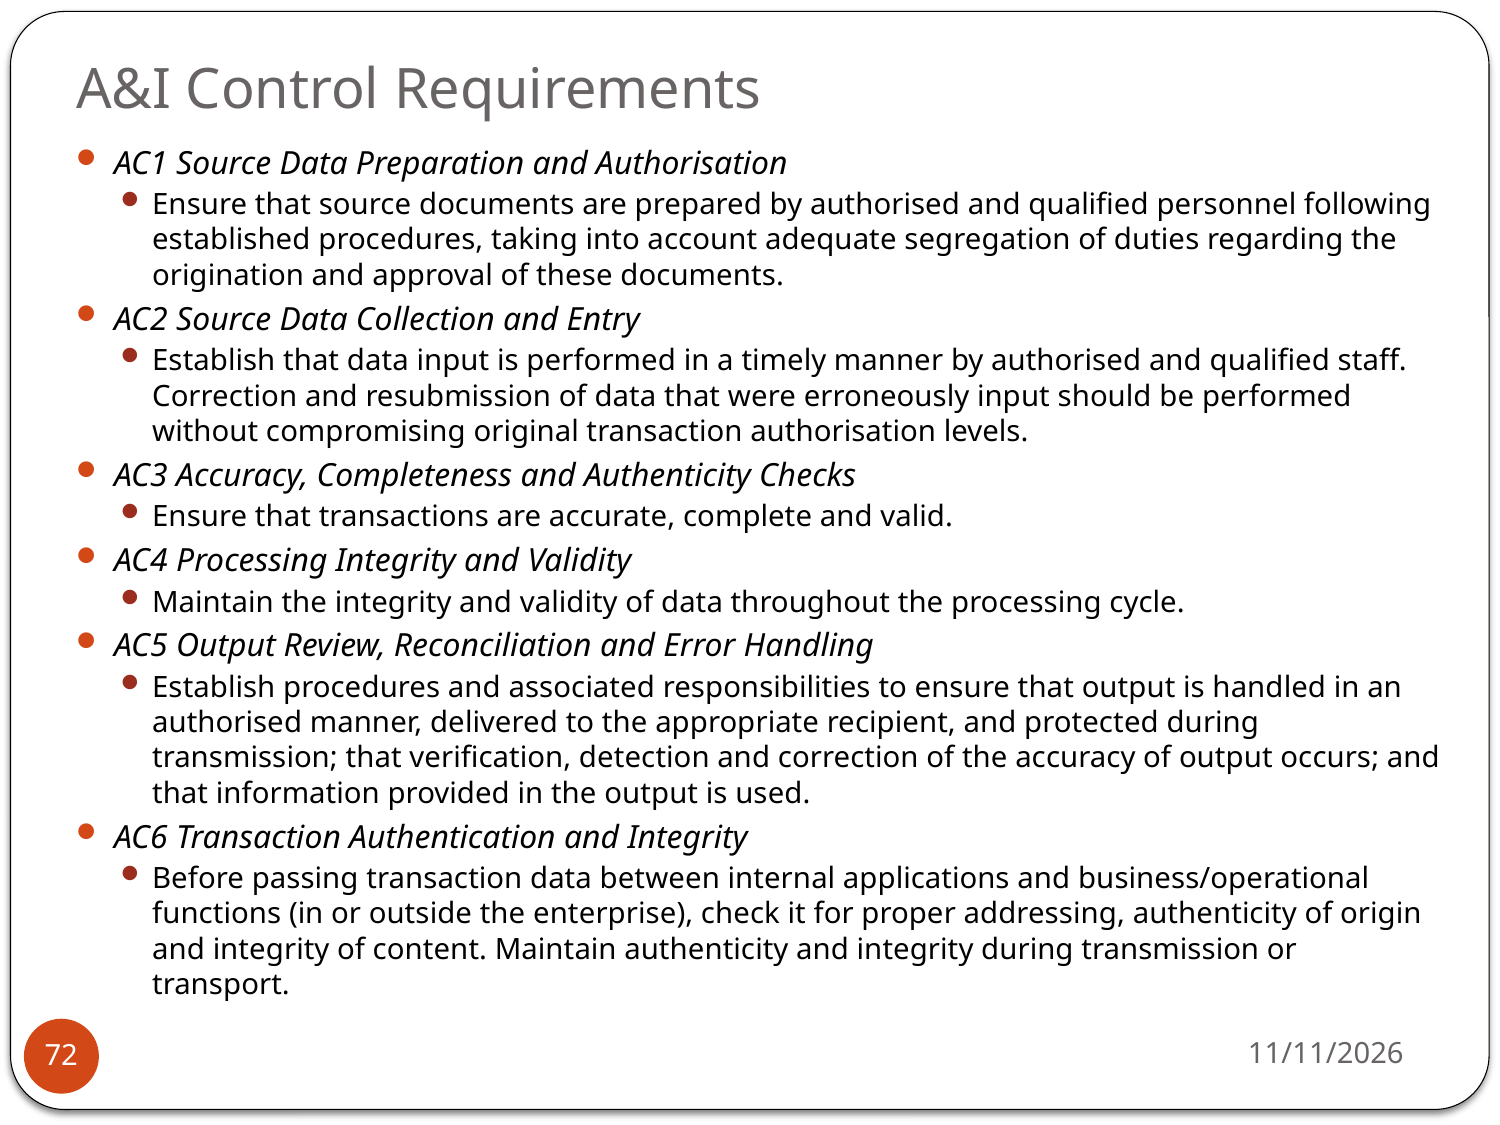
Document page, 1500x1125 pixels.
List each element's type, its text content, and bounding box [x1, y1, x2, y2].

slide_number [1012, 1019, 1419, 1094]
title A&I Control Requirements [61, 45, 1337, 134]
slide_number 72 [23, 1018, 99, 1094]
list AC1 Source Data Preparation and Authorisation Ensure that source documents are prepared by authorised and qualified personnel following established procedures, taking into account adequate segregation of duties regarding the origination and approval of these documents. AC2 Source Data Collection and Entry Establish that data input is performed in a timely manner by authorised and qualified staff. Correction and resubmission of data that were erroneously input should be performed without compromising original transaction authorisation levels. AC3 Accuracy, Completeness and Authenticity Checks Ensure that transactions are accurate, complete and valid. AC4 Processing Integrity and Validity Maintain the integrity and validity of data throughout the processing cycle. AC5 Output Review, Reconciliation and Error Handling Establish procedures and associated responsibilities to ensure that output is handled in an authorised manner, delivered to the appropriate recipient, and protected during transmission; that verification, detection and correction of the accuracy of output occurs; and that information provided in the output is used. AC6 Transaction Authentication and Integrity Before passing transaction data between internal applications and business/operational functions (in or outside the enterprise), check it for proper addressing, authenticity of origin and integrity of content. Maintain authenticity and integrity during transmission or transport. [61, 134, 1461, 1019]
